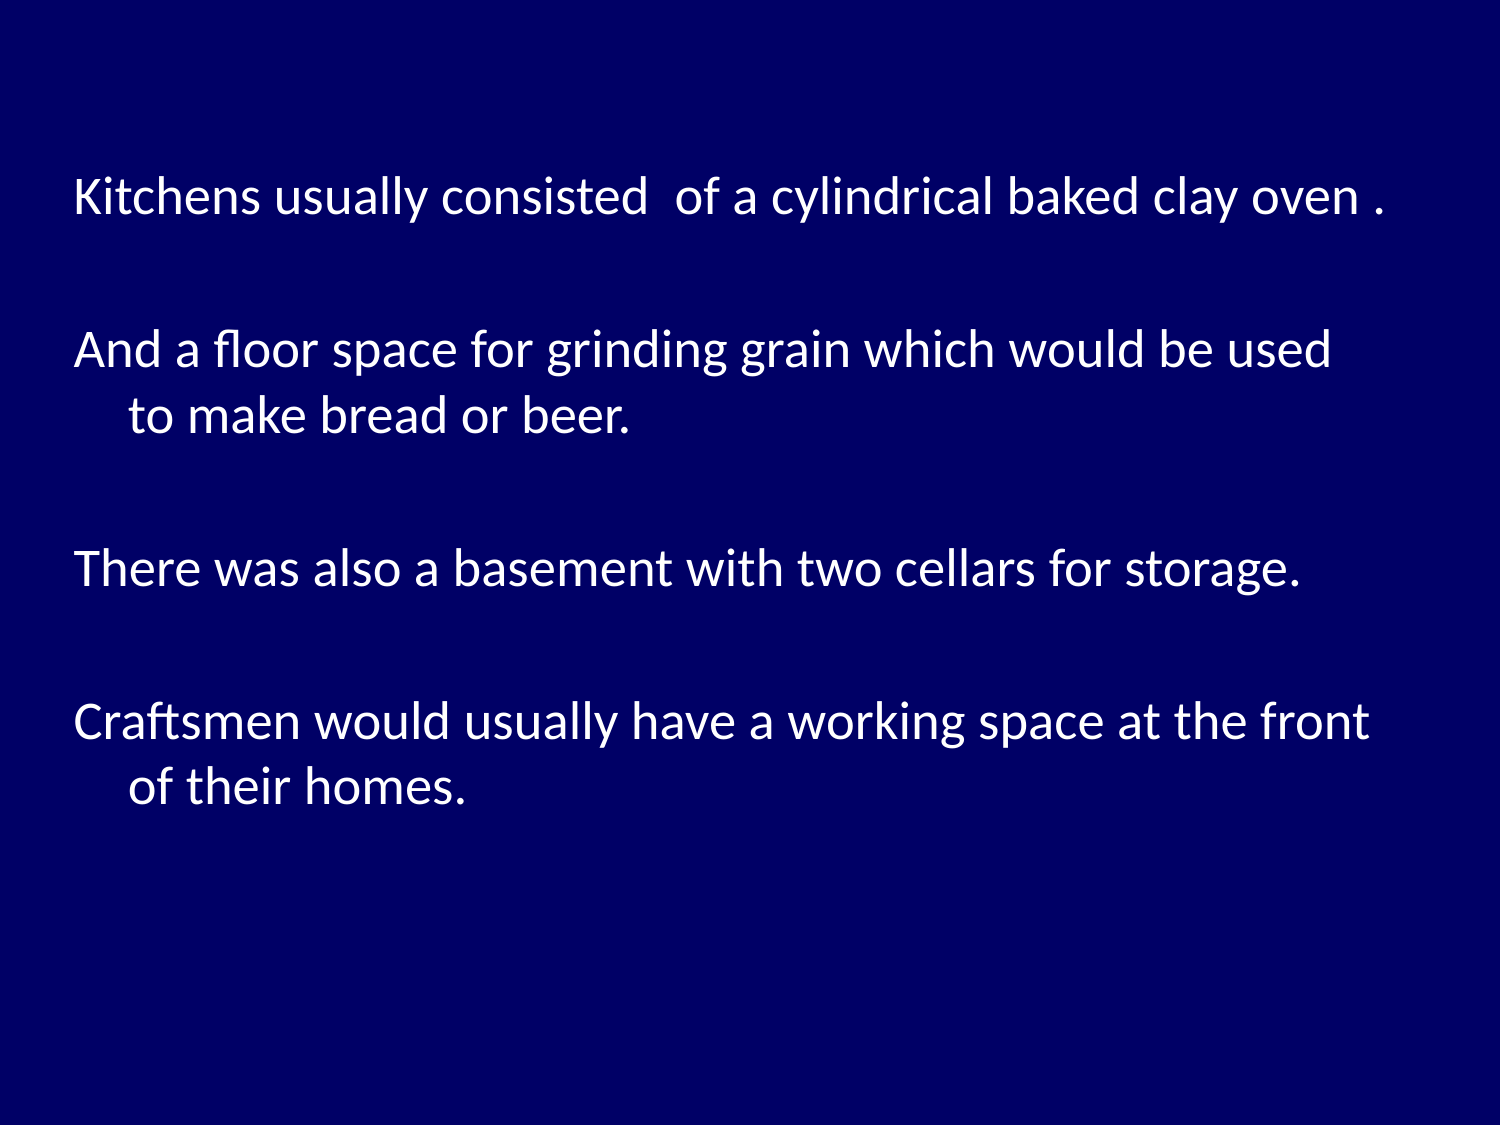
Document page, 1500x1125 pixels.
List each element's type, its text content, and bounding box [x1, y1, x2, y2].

list Kitchens usually consisted of a cylindrical baked clay oven . And a floor space for grinding grain which would be used to make bread or beer. There was also a basement with two cellars for storage. Craftsmen would usually have a working space at the front of their homes. [58, 152, 1409, 895]
